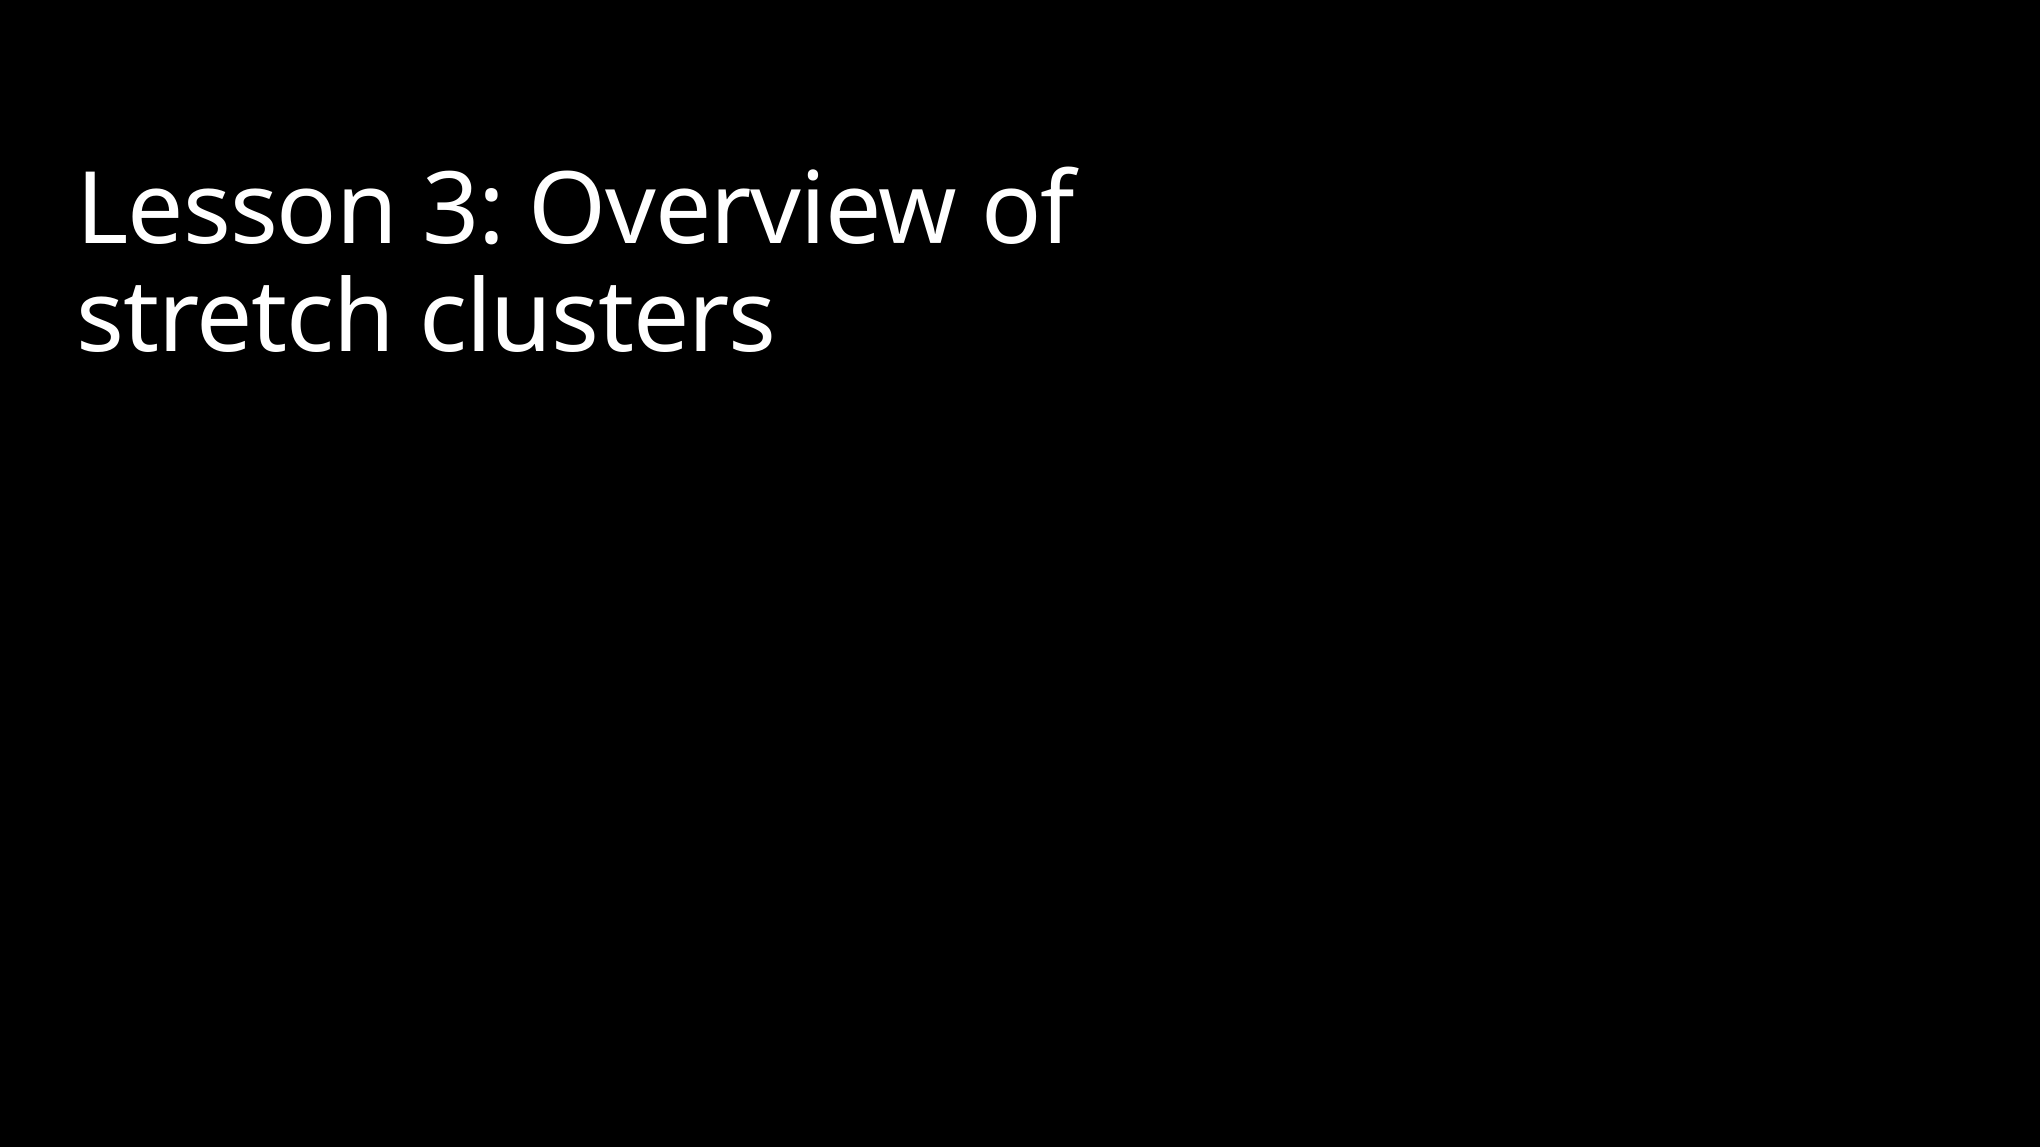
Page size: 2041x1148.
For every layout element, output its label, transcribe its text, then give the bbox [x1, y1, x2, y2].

title Lesson 3: Overview of stretch clusters [76, 157, 1324, 753]
